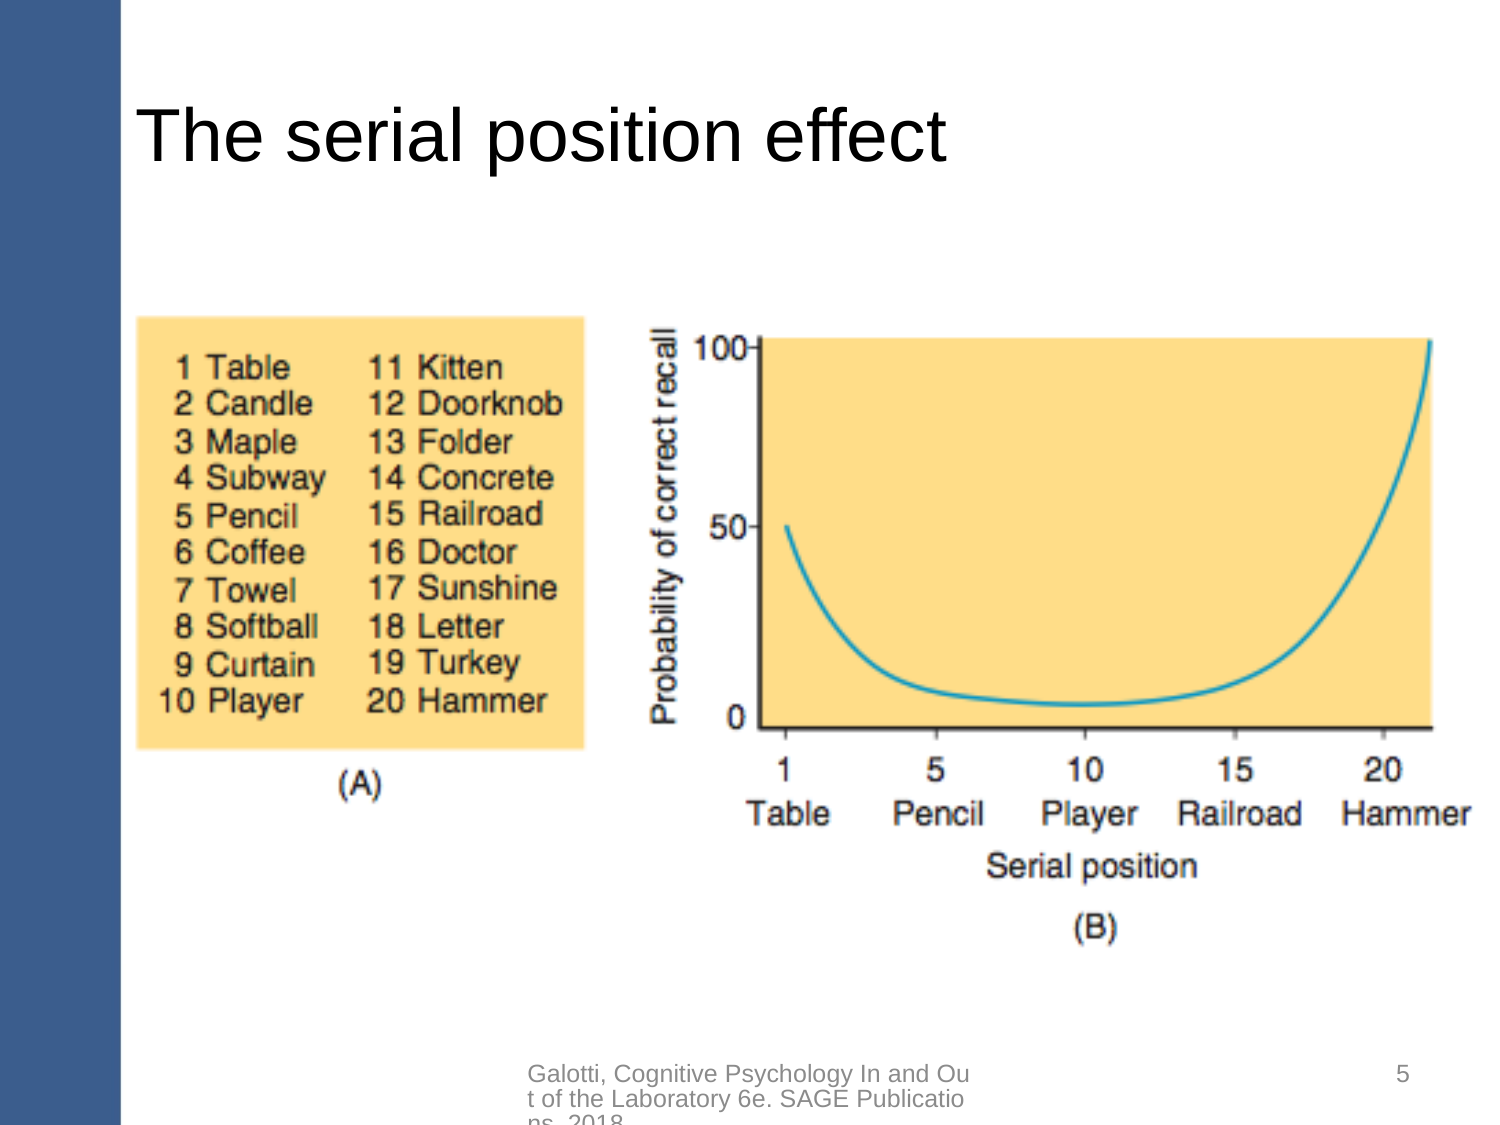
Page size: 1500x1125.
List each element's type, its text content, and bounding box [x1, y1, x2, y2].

title The serial position effect [120, 37, 1471, 225]
picture [0, 0, 1500, 1125]
footer Galotti, Cognitive Psychology In and Out of the Laboratory 6e. SAGE Publications, 2018. [512, 1042, 988, 1103]
slide_number 5 [1074, 1042, 1425, 1103]
